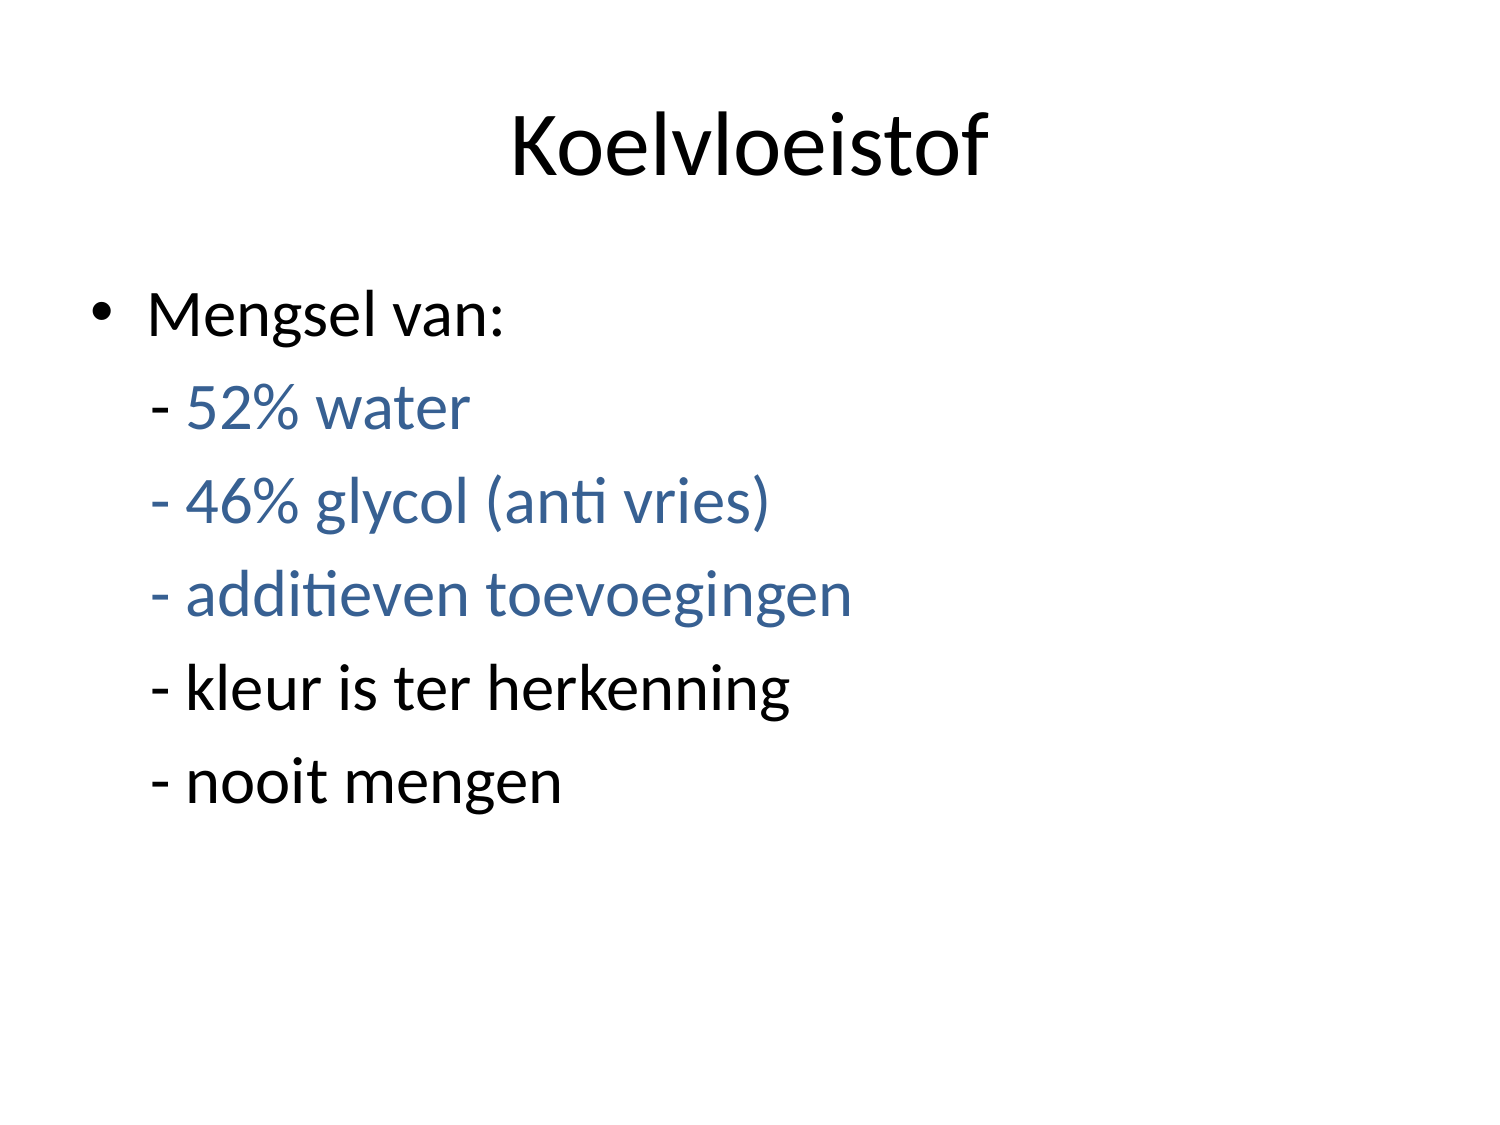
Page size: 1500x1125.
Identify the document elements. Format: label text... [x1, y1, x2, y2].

title Koelvloeistof [75, 45, 1425, 233]
list Mengsel van: - 52% water - 46% glycol (anti vries) - additieven toevoegingen - kleur is ter herkenning - nooit mengen [75, 262, 1425, 1005]
